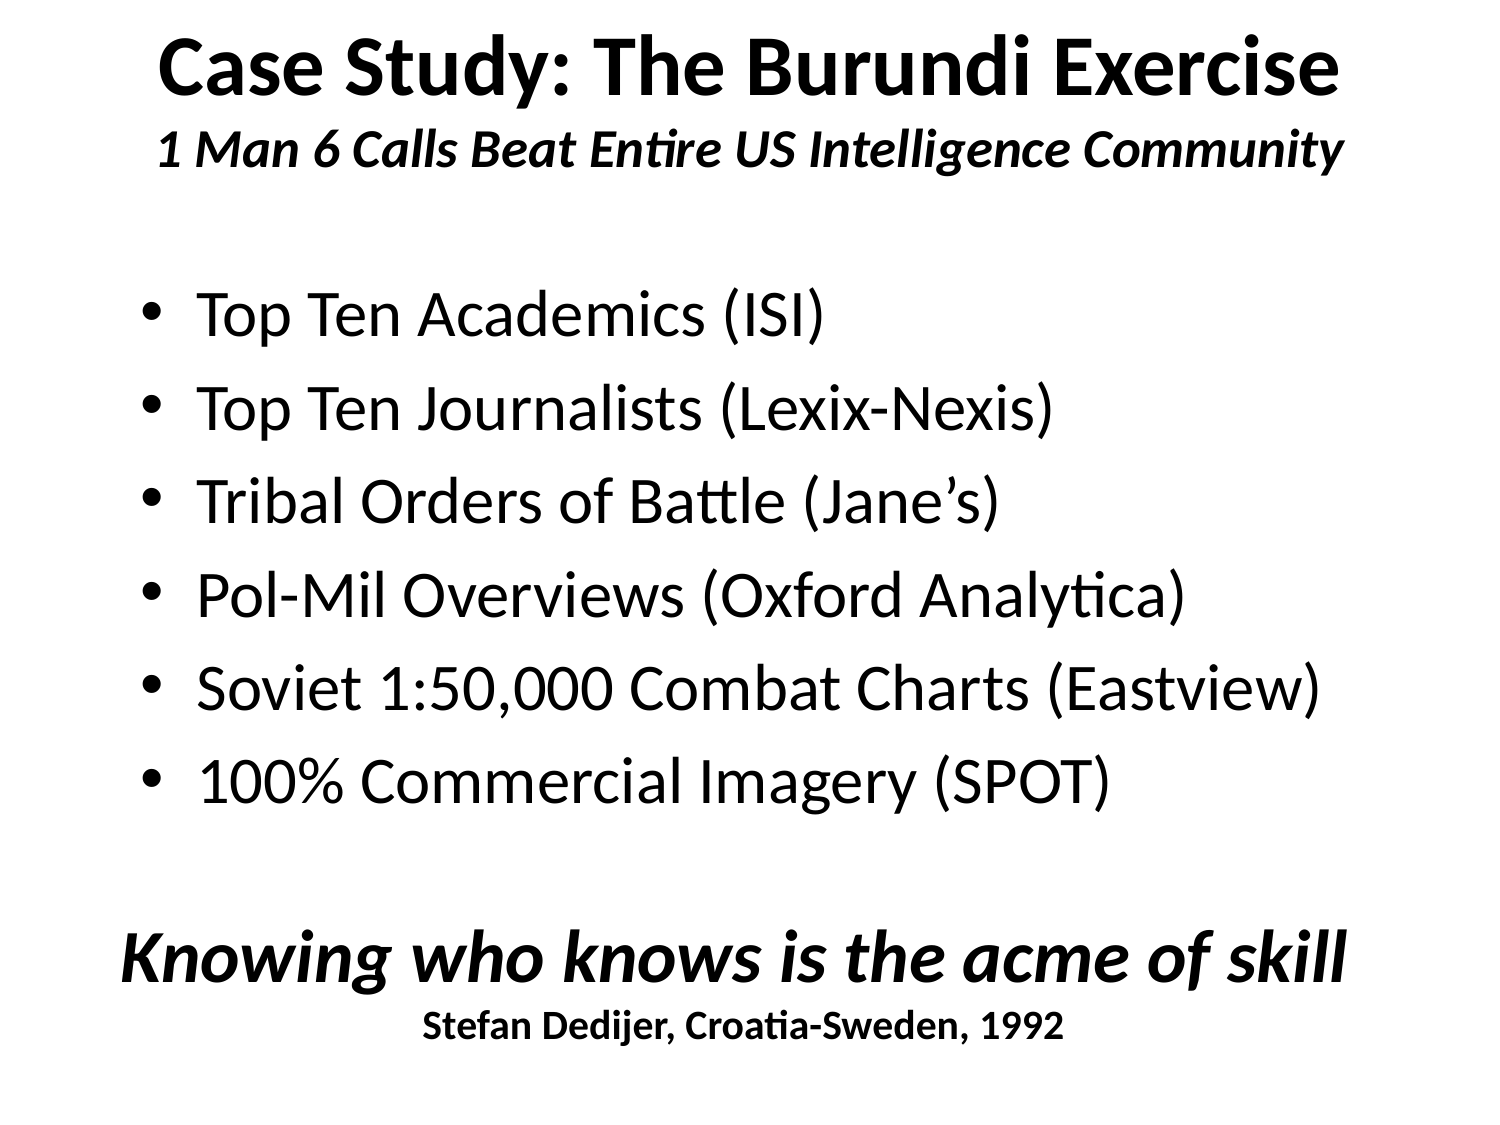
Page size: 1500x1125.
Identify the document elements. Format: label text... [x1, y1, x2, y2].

title Case Study: The Burundi Exercise 1 Man 6 Calls Beat Entire US Intelligence Community [75, 0, 1425, 188]
text_box Knowing who knows is the acme of skill Stefan Dedijer, Croatia-Sweden, 1992 [99, 900, 1388, 1055]
list Top Ten Academics (ISI) Top Ten Journalists (Lexix-Nexis) Tribal Orders of Battle (Jane’s) Pol-Mil Overviews (Oxford Analytica) Soviet 1:50,000 Combat Charts (Eastview) 100% Commercial Imagery (SPOT) [125, 262, 1425, 913]
